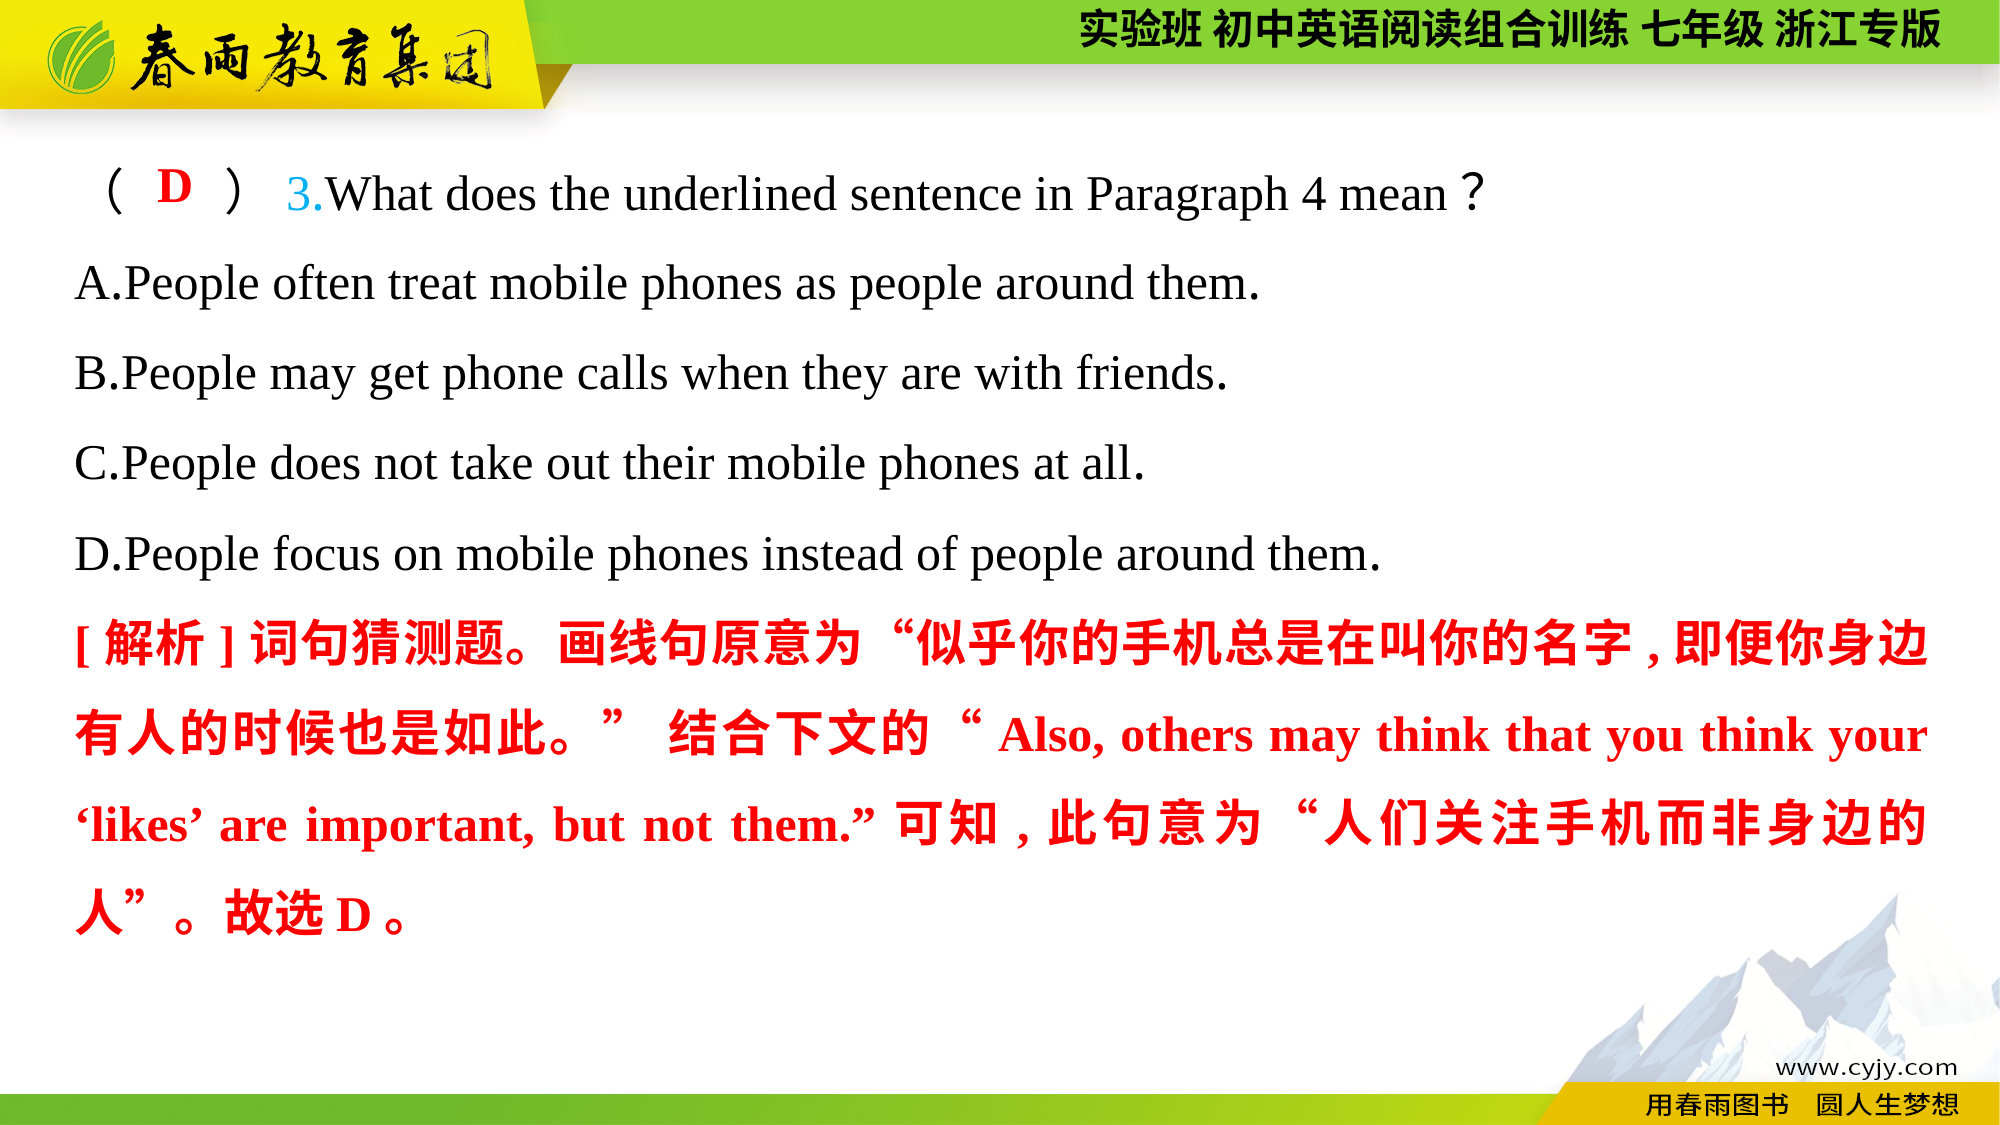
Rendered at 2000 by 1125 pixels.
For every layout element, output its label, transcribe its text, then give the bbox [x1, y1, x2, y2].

list （ ）3.What does the underlined sentence in Paragraph 4 mean？ A.People often treat mobile phones as people around them. B.People may get phone calls when they are with friends. C.People does not take out their mobile phones at all. D.People focus on mobile phones instead of people around them. [59, 122, 1944, 574]
text_box [解析]词句猜测题。画线句原意为“似乎你的手机总是在叫你的名字,即便你身边有人的时候也是如此。” 结合下文的“Also, others may think that you think your ‘likes’ are important, but not them.”可知,此句意为“人们关注手机而非身边的人”。故选D。 [59, 574, 1944, 950]
text_box D [142, 144, 208, 220]
picture [0, 0, 2000, 1125]
